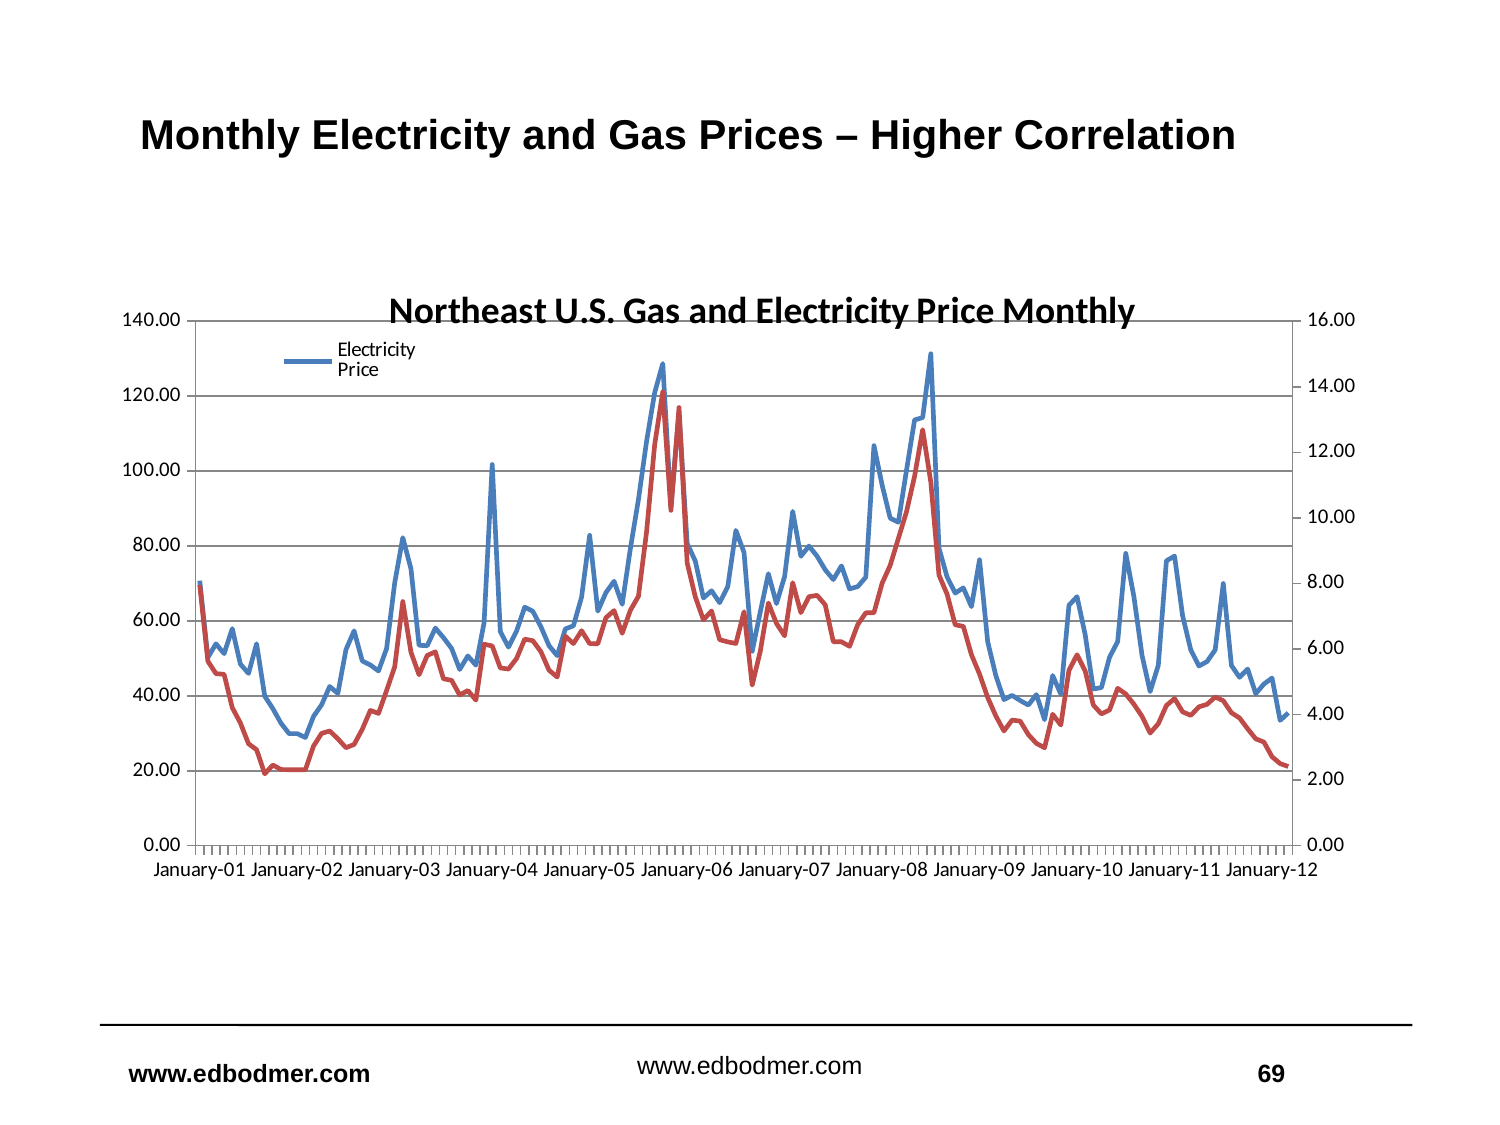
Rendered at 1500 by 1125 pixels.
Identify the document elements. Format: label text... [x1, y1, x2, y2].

footer www.edbodmer.com [512, 1042, 988, 1103]
chart [112, 262, 1413, 956]
title Monthly Electricity and Gas Prices – Higher Correlation [125, 99, 1288, 225]
